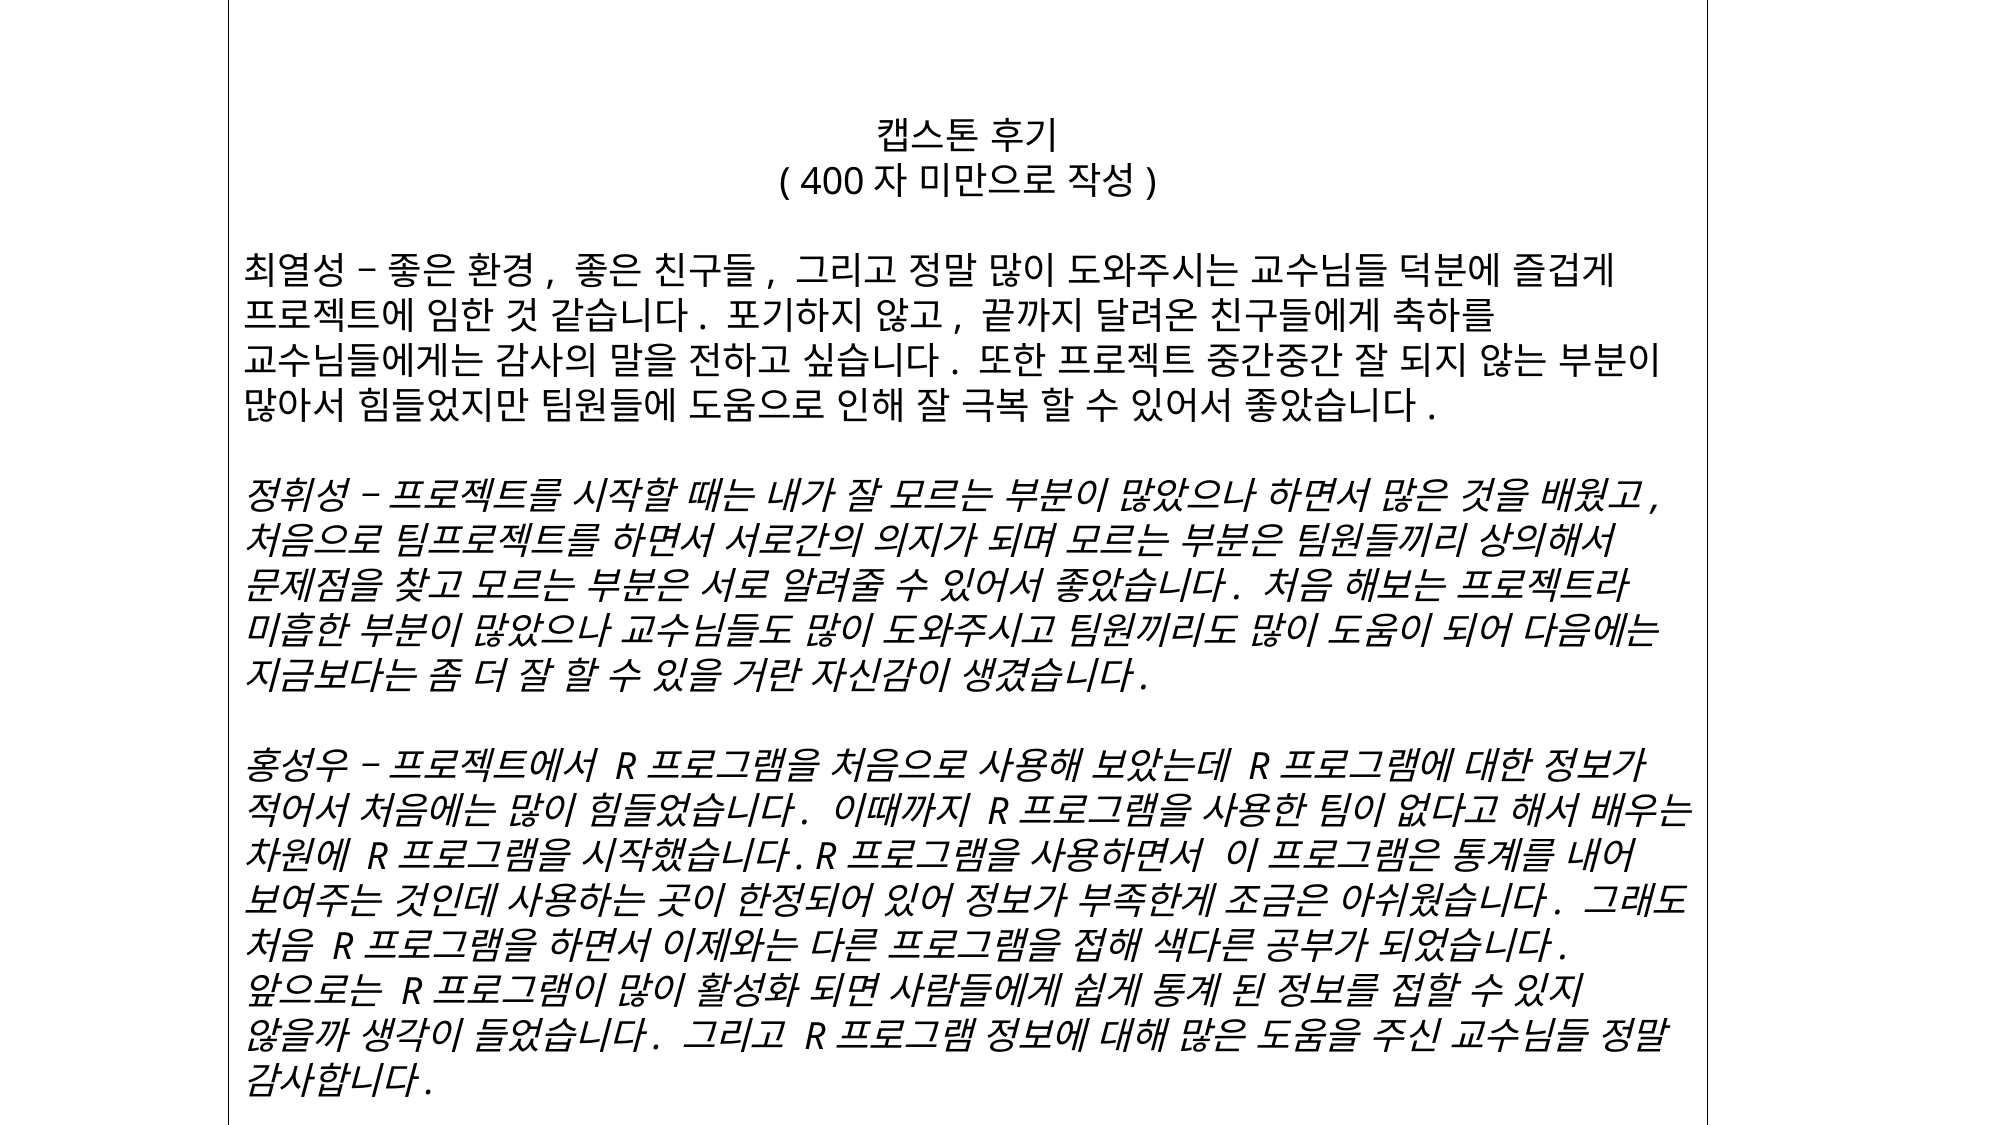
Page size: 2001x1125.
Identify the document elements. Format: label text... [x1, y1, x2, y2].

text_box 캡스톤 후기 ( 400자 미만으로 작성) 최열성 – 좋은 환경, 좋은 친구들, 그리고 정말 많이 도와주시는 교수님들 덕분에 즐겁게 프로젝트에 임한 것 같습니다. 포기하지 않고, 끝까지 달려온 친구들에게 축하를 교수님들에게는 감사의 말을 전하고 싶습니다. 또한 프로젝트 중간중간 잘 되지 않는 부분이 많아서 힘들었지만 팀원들에 도움으로 인해 잘 극복 할 수 있어서 좋았습니다. 정휘성 – 프로젝트를 시작할 때는 내가 잘 모르는 부분이 많았으나 하면서 많은 것을 배웠고, 처음으로 팀프로젝트를 하면서 서로간의 의지가 되며 모르는 부분은 팀원들끼리 상의해서 문제점을 찾고 모르는 부분은 서로 알려줄 수 있어서 좋았습니다. 처음 해보는 프로젝트라 미흡한 부분이 많았으나 교수님들도 많이 도와주시고 팀원끼리도 많이 도움이 되어 다음에는 지금보다는 좀 더 잘 할 수 있을 거란 자신감이 생겼습니다. 홍성우 – 프로젝트에서 R프로그램을 처음으로 사용해 보았는데 R프로그램에 대한 정보가 적어서 처음에는 많이 힘들었습니다. 이때까지 R프로그램을 사용한 팀이 없다고 해서 배우는 차원에 R프로그램을 시작했습니다. R프로그램을 사용하면서 이 프로그램은 통계를 내어 보여주는 것인데 사용하는 곳이 한정되어 있어 정보가 부족한게 조금은 아쉬웠습니다. 그래도 처음 R프로그램을 하면서 이제와는 다른 프로그램을 접해 색다른 공부가 되었습니다. 앞으로는 R프로그램이 많이 활성화 되면 사람들에게 쉽게 통계 된 정보를 접할 수 있지 않을까 생각이 들었습니다. 그리고 R프로그램 정보에 대해 많은 도움을 주신 교수님들 정말 감사합니다. [228, 0, 1708, 1125]
